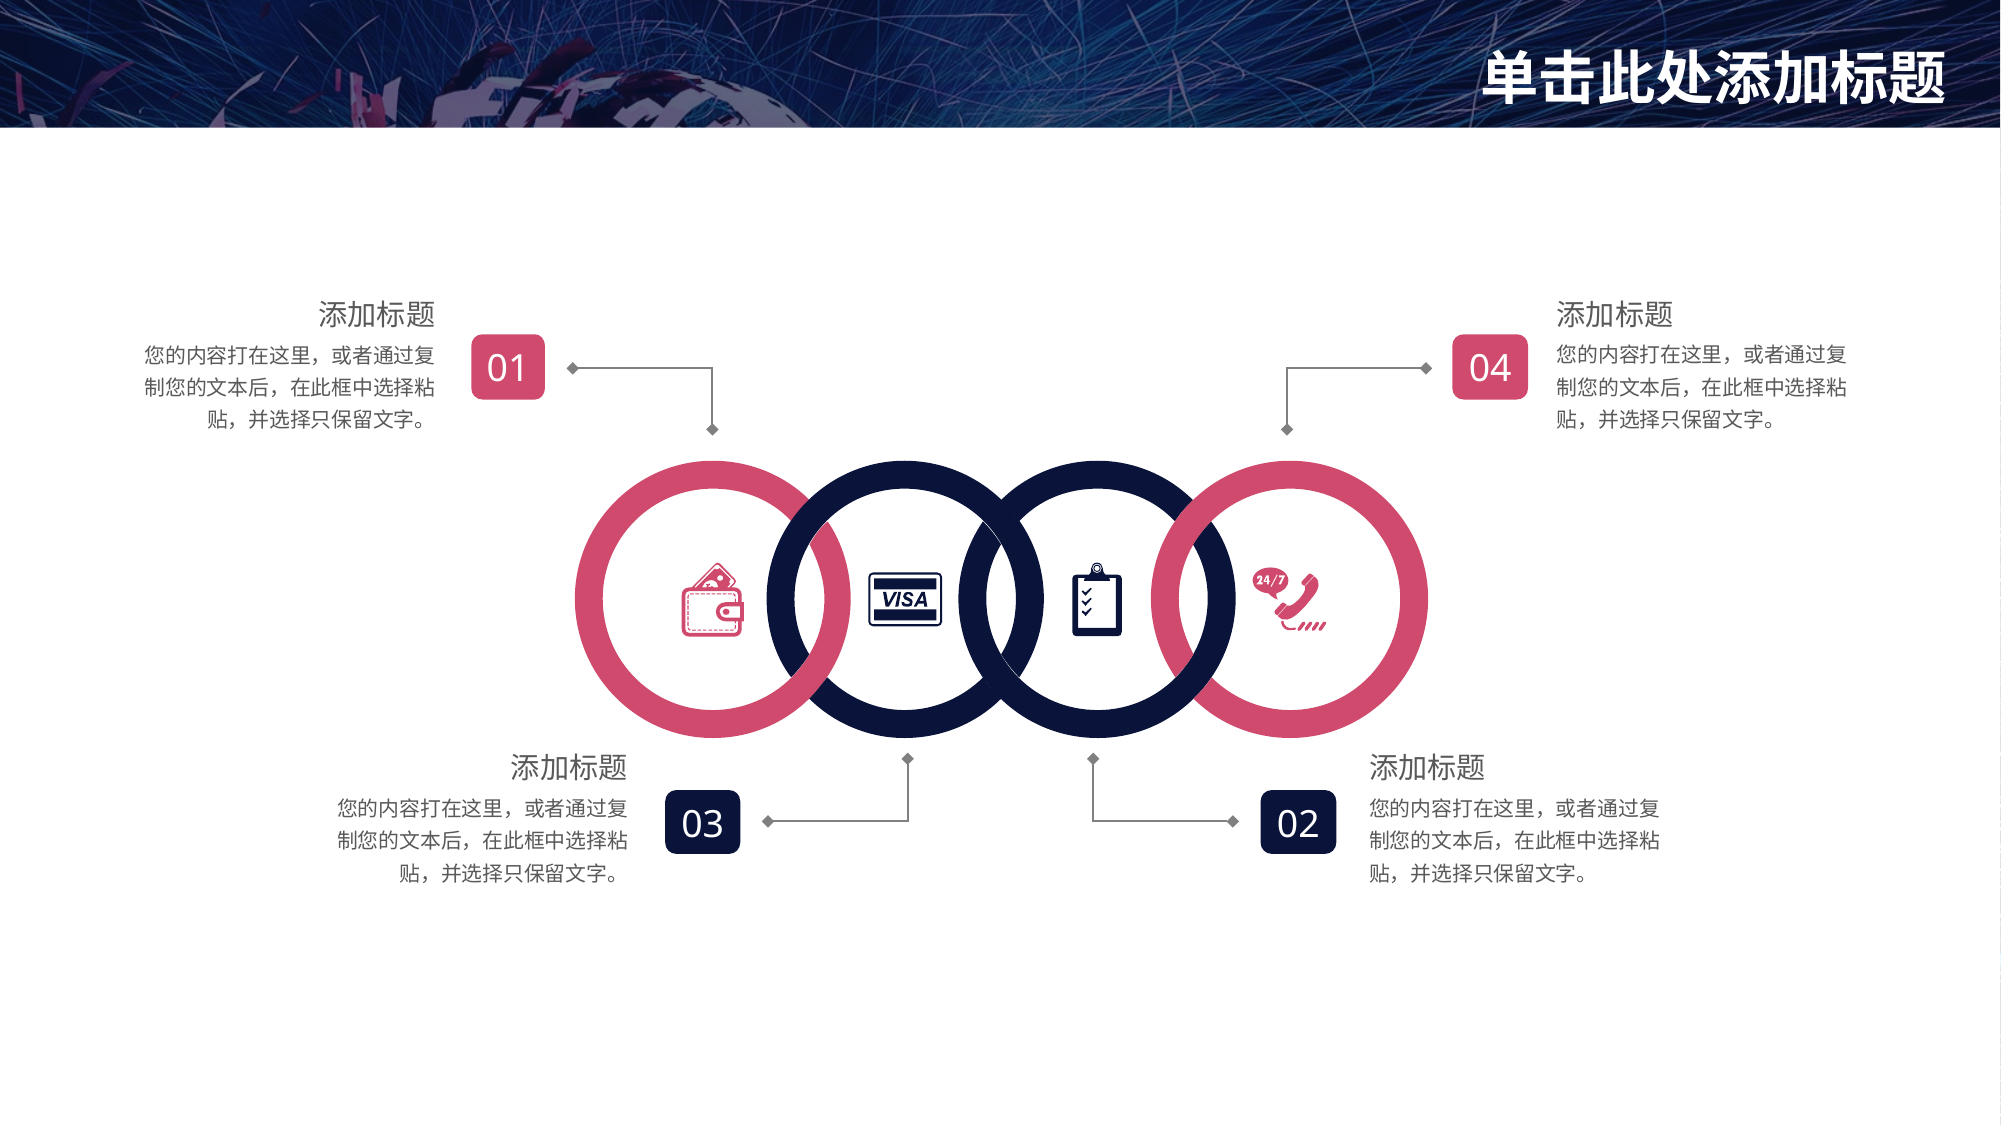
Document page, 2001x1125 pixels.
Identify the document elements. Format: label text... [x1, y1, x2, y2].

text_box [681, 562, 744, 637]
text_box [809, 677, 1001, 739]
text_box 02 [1260, 790, 1337, 854]
text_box 添加标题 [1354, 732, 1513, 780]
text_box [1252, 567, 1289, 600]
text_box [766, 460, 1044, 678]
text_box 添加标题 [291, 278, 450, 327]
text_box 您的内容打在这里，或者通过复制您的文本后，在此框中选择粘贴，并选择只保留文字。 [1354, 780, 1679, 893]
text_box 04 [1452, 334, 1529, 400]
text_box [868, 572, 943, 627]
text_box [761, 752, 914, 828]
text_box [1072, 562, 1122, 637]
text_box 您的内容打在这里，或者通过复制您的文本后，在此框中选择粘贴，并选择只保留文字。 [125, 327, 450, 440]
text_box [574, 460, 851, 739]
text_box [1001, 460, 1193, 522]
text_box 您的内容打在这里，或者通过复制您的文本后，在此框中选择粘贴，并选择只保留文字。 [318, 780, 643, 893]
text_box [1274, 573, 1326, 631]
text_box [1086, 752, 1240, 828]
text_box 01 [471, 334, 545, 400]
text_box [1150, 460, 1429, 739]
text_box [566, 362, 719, 436]
text_box 添加标题 [483, 732, 643, 780]
title 单击此处添加标题 [236, 33, 1962, 128]
text_box 添加标题 [1541, 278, 1701, 327]
text_box 03 [665, 790, 741, 854]
text_box 您的内容打在这里，或者通过复制您的文本后，在此框中选择粘贴，并选择只保留文字。 [1541, 327, 1866, 440]
text_box [958, 521, 1236, 739]
text_box [1280, 362, 1433, 436]
